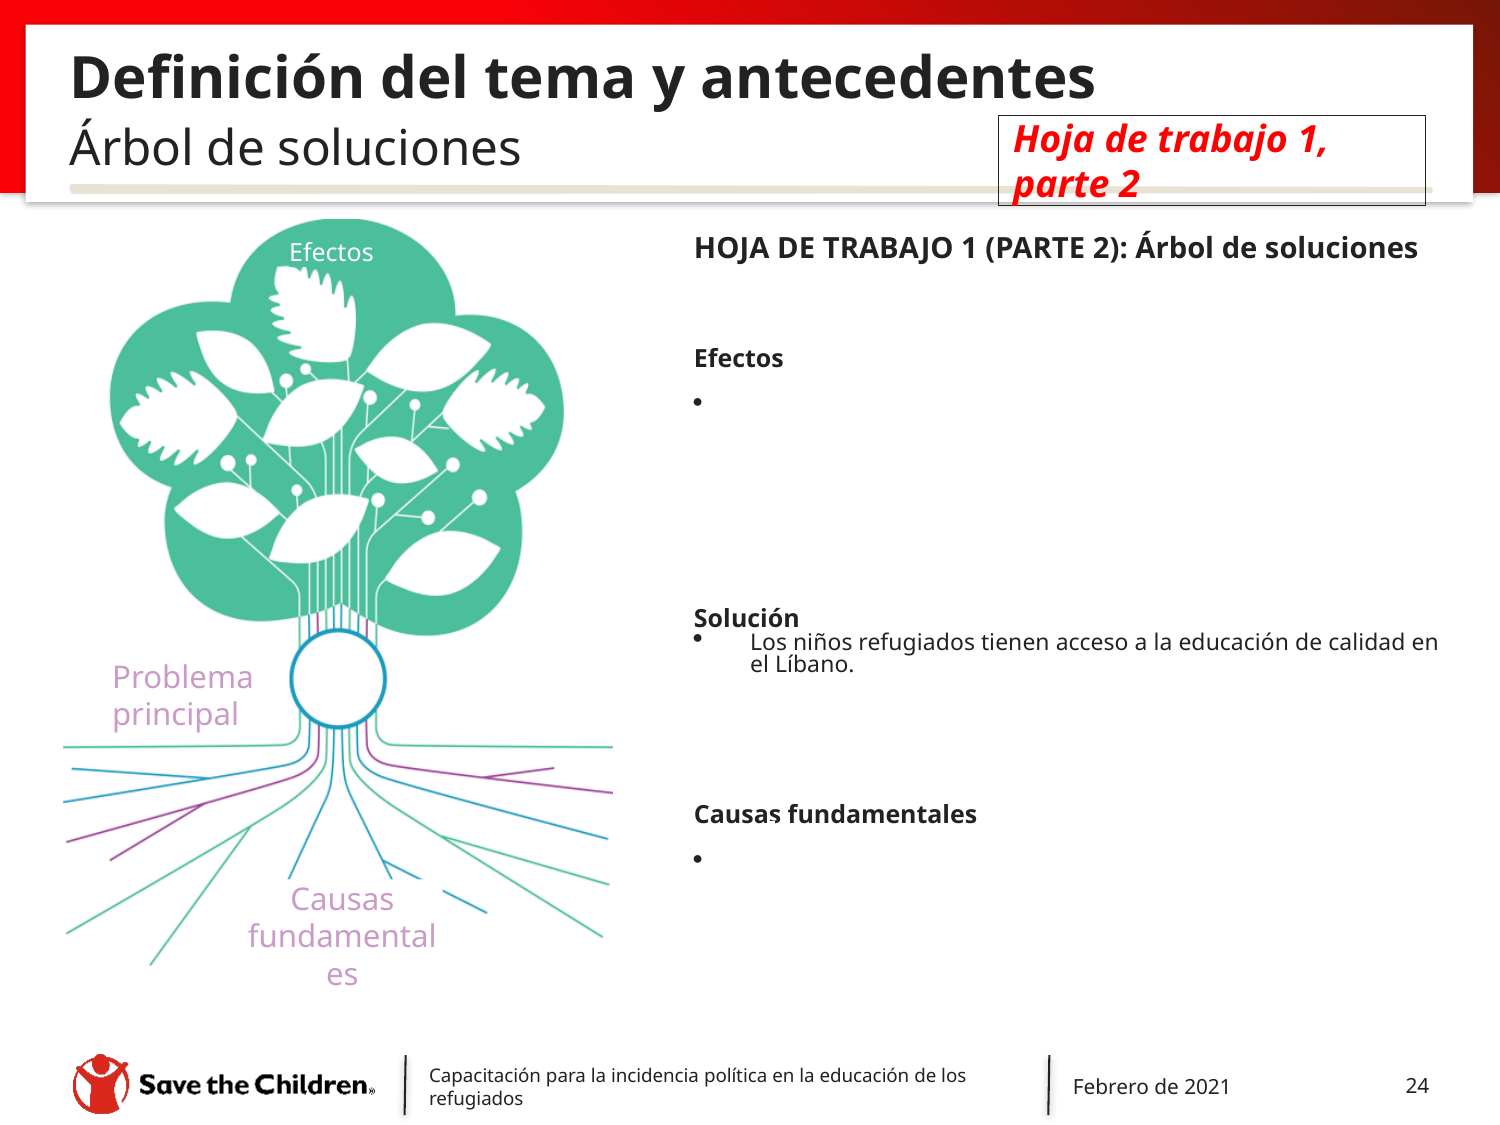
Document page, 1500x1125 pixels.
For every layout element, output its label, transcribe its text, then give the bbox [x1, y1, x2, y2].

footer Capacitación para la incidencia política en la educación de los refugiados [414, 1056, 1042, 1117]
text_box Hoja de trabajo 1, parte 2 [998, 115, 1426, 206]
picture [62, 1043, 386, 1125]
slide_number Febrero de 2021 [1057, 1056, 1317, 1117]
slide_number 24 [1317, 1056, 1445, 1117]
picture [69, 184, 998, 194]
title Definición del tema y antecedentes [69, 33, 1429, 115]
picture [1426, 184, 1433, 194]
list Árbol de soluciones [69, 115, 998, 176]
text_box Causas fundamentales [242, 982, 443, 992]
text_box HOJA DE TRABAJO 1 (PARTE 2): Árbol de soluciones Efectos Solución Los niños refugiados tienen acceso a la educación de calidad en el Líbano. Causas fundamentales [679, 219, 1473, 909]
picture [63, 219, 614, 975]
